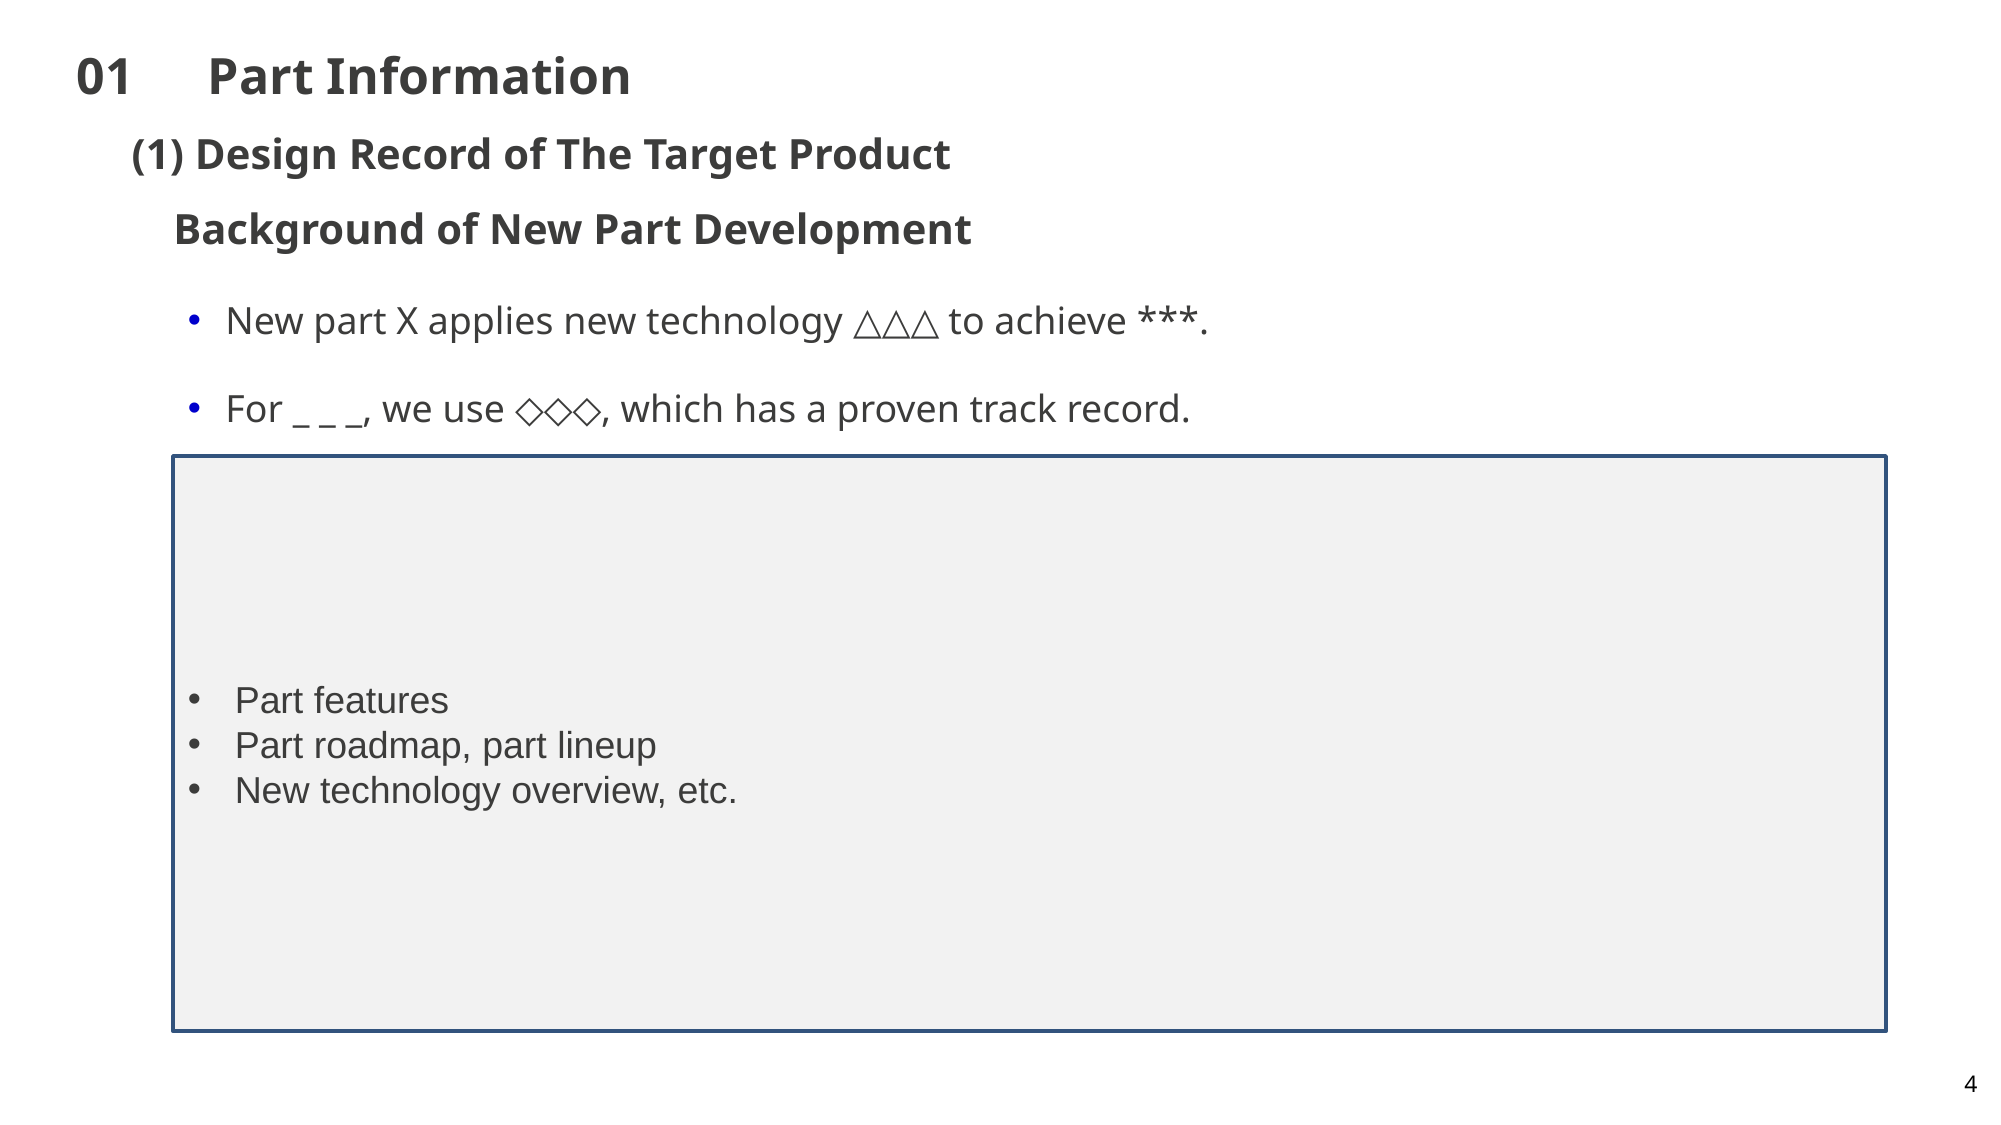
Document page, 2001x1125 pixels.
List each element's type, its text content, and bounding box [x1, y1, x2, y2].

text_box Part features Part roadmap, part lineup New technology overview, etc. [171, 454, 1888, 1033]
text_box (1) Design Record of The Target Product [54, 121, 1532, 197]
text_box New part X applies new technology △△△ to achieve ***. For _ _ _, we use ◇◇◇, which has a proven track record. [173, 267, 1900, 422]
title 01 Part Information [0, 0, 1877, 123]
text_box Background of New Part Development [173, 196, 1650, 271]
